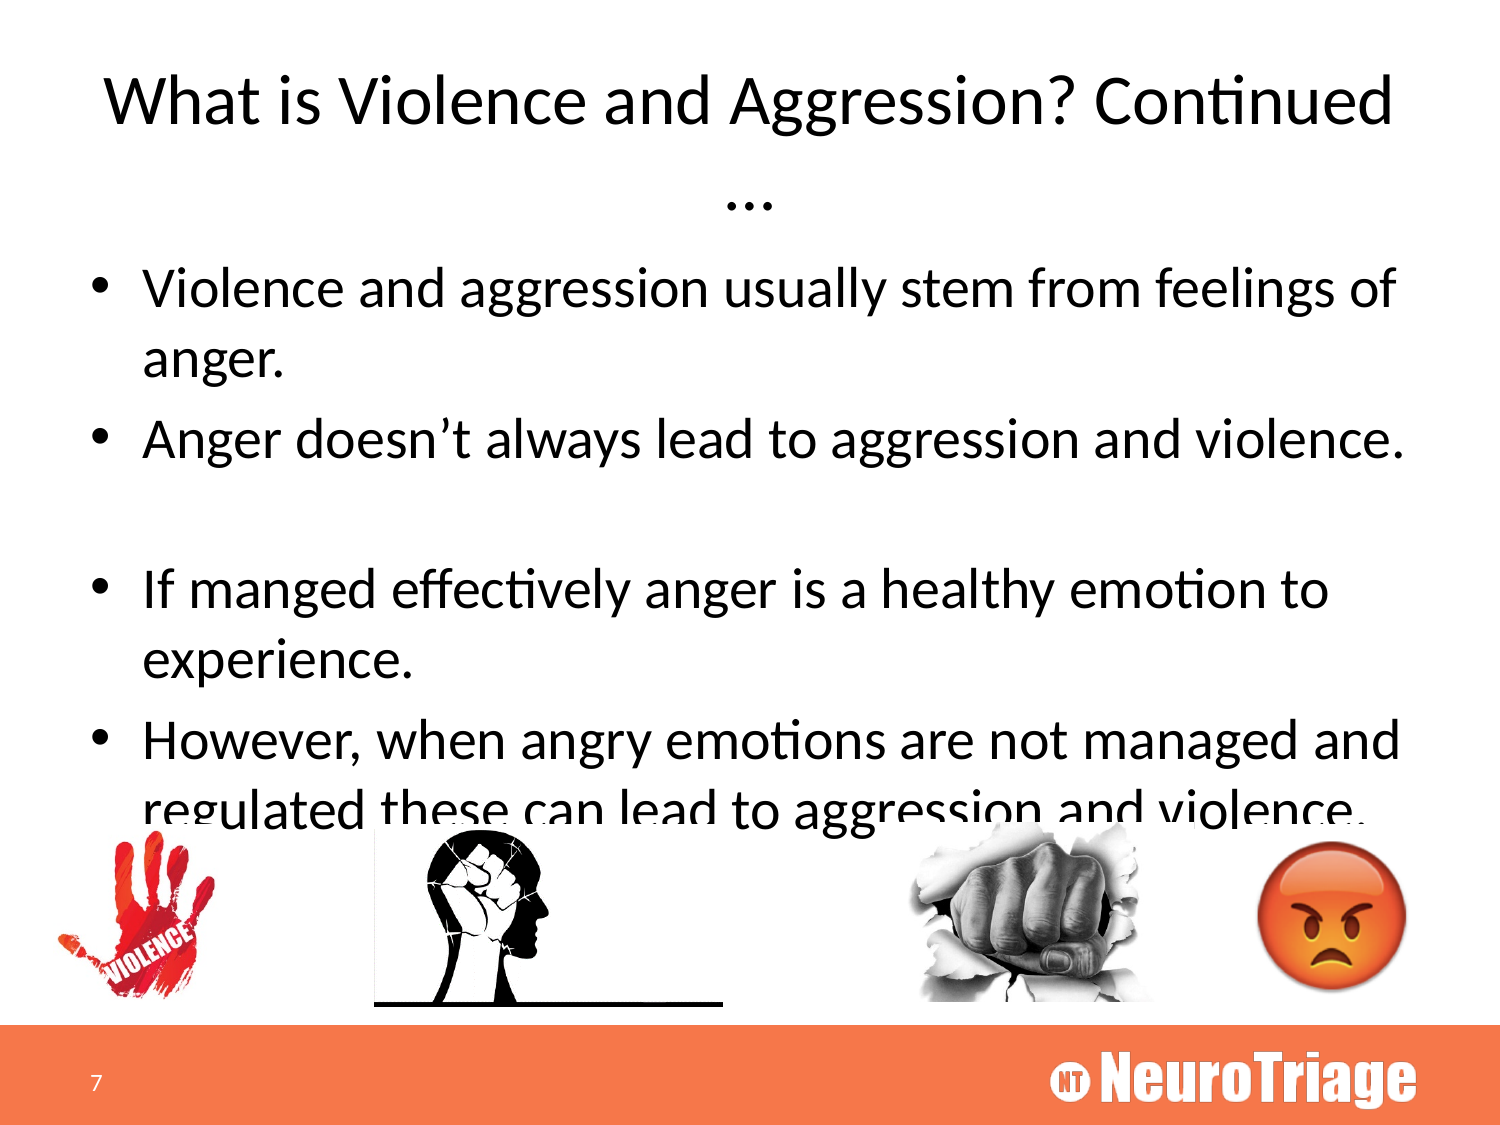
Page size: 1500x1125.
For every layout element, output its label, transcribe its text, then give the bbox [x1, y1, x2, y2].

picture [1037, 1030, 1425, 1125]
picture [374, 824, 724, 1007]
picture [52, 824, 221, 1010]
title What is Violence and Aggression? Continued … [75, 45, 1425, 233]
picture [1238, 824, 1426, 1012]
picture [875, 822, 1194, 1002]
slide_number 7 [75, 1051, 425, 1112]
list Violence and aggression usually stem from feelings of anger. Anger doesn’t always lead to aggression and violence. If manged effectively anger is a healthy emotion to experience. However, when angry emotions are not managed and regulated these can lead to aggression and violence. [75, 241, 1425, 897]
